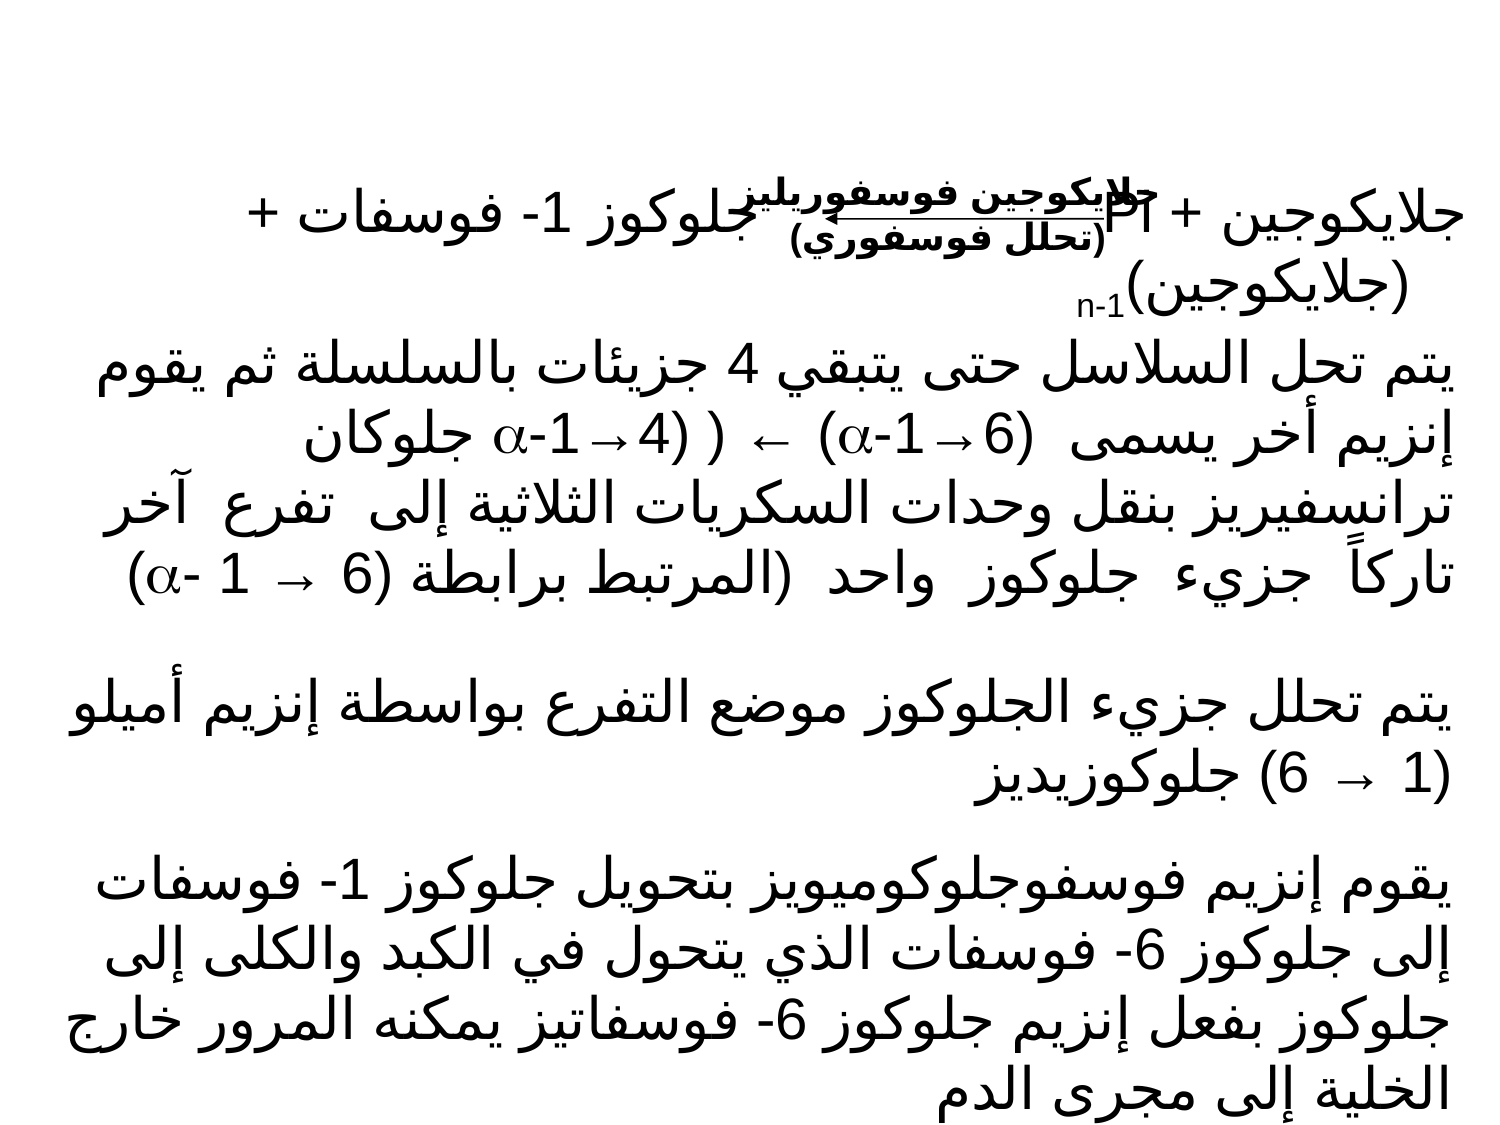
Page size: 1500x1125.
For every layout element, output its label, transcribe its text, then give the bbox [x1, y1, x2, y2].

text_box يتم تحلل جزيء الجلوكوز موضع التفرع بواسطة إنزيم أميلو (1 → 6) جلوكوزيديز [17, 656, 1468, 812]
text_box جلايكوجين فوسفوريليز (تحلل فوسفوري) [720, 160, 1176, 266]
list جلايكوجين + Pi جلوكوز 1- فوسفات + (جلايكوجين)n-1 [15, 166, 1483, 279]
text_box يتم تحل السلاسل حتى يتبقي 4 جزيئات بالسلسلة ثم يقوم إنزيم أخر يسمى a-1→4) ) ← (a-1→6) جلوكان ترانسفيريز بنقل وحدات السكريات الثلاثية إلى تفرع آخر تاركاً جزيء جلوكوز واحد (المرتبط برابطة (a- 1 → 6) [20, 317, 1471, 613]
text_box يقوم إنزيم فوسفوجلوكوميويز بتحويل جلوكوز 1- فوسفات إلى جلوكوز 6- فوسفات الذي يتحول في الكبد والكلى إلى جلوكوز بفعل إنزيم جلوكوز 6- فوسفاتيز يمكنه المرور خارج الخلية إلى مجرى الدم [17, 834, 1468, 1125]
